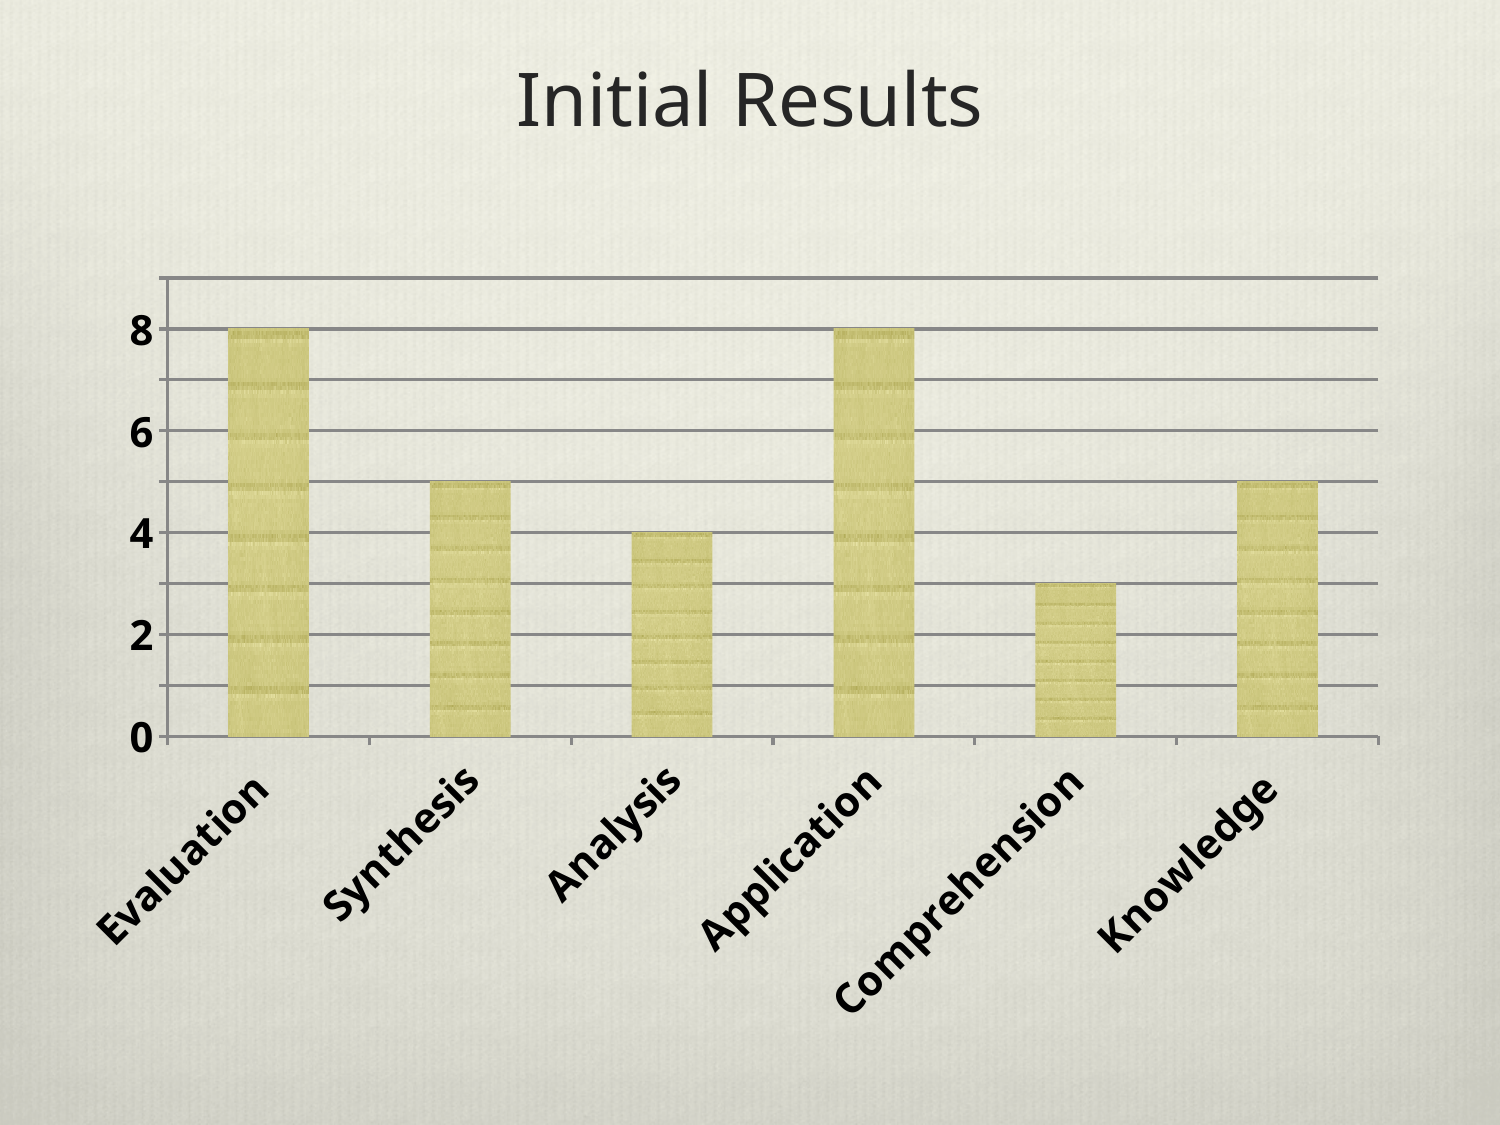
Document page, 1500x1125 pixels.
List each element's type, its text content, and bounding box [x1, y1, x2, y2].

title Initial Results [75, 45, 1425, 150]
chart [54, 261, 1407, 1046]
